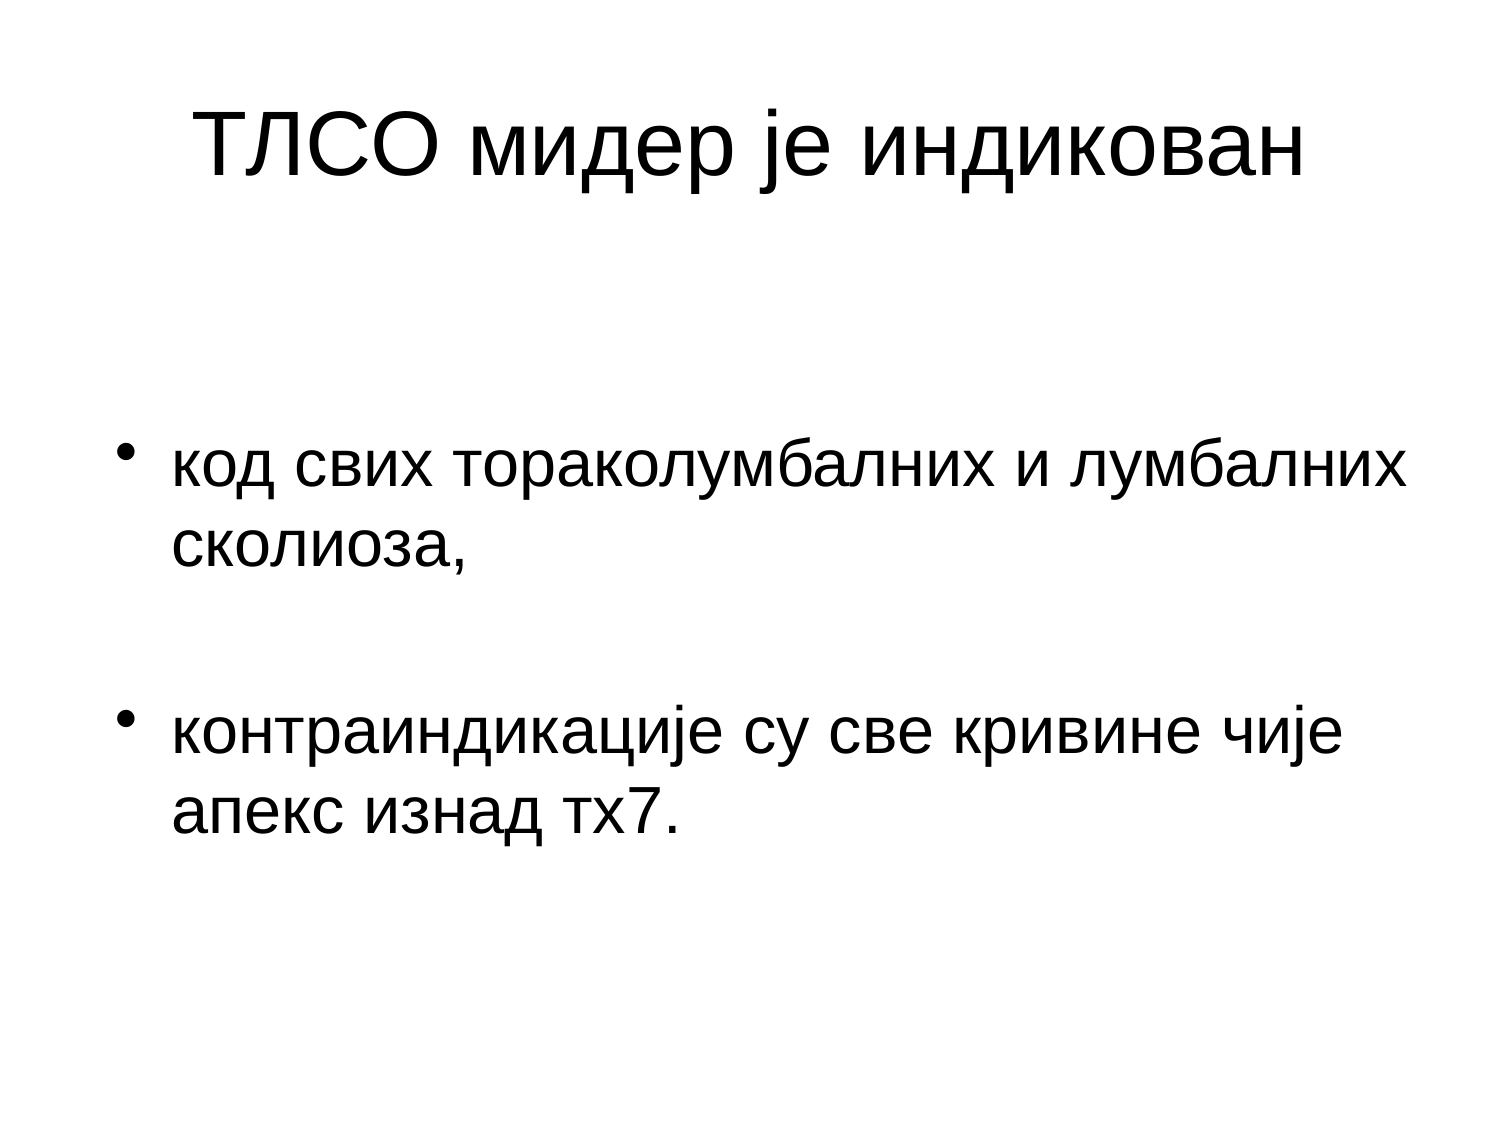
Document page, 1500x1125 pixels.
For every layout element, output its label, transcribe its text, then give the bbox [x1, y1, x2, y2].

list код свих тораколумбалних и лумбалних сколиоза, контраиндикације су све кривине чије апекс изнад тх7. [99, 412, 1450, 950]
title ТЛСО мидер је индикован [75, 45, 1425, 233]
